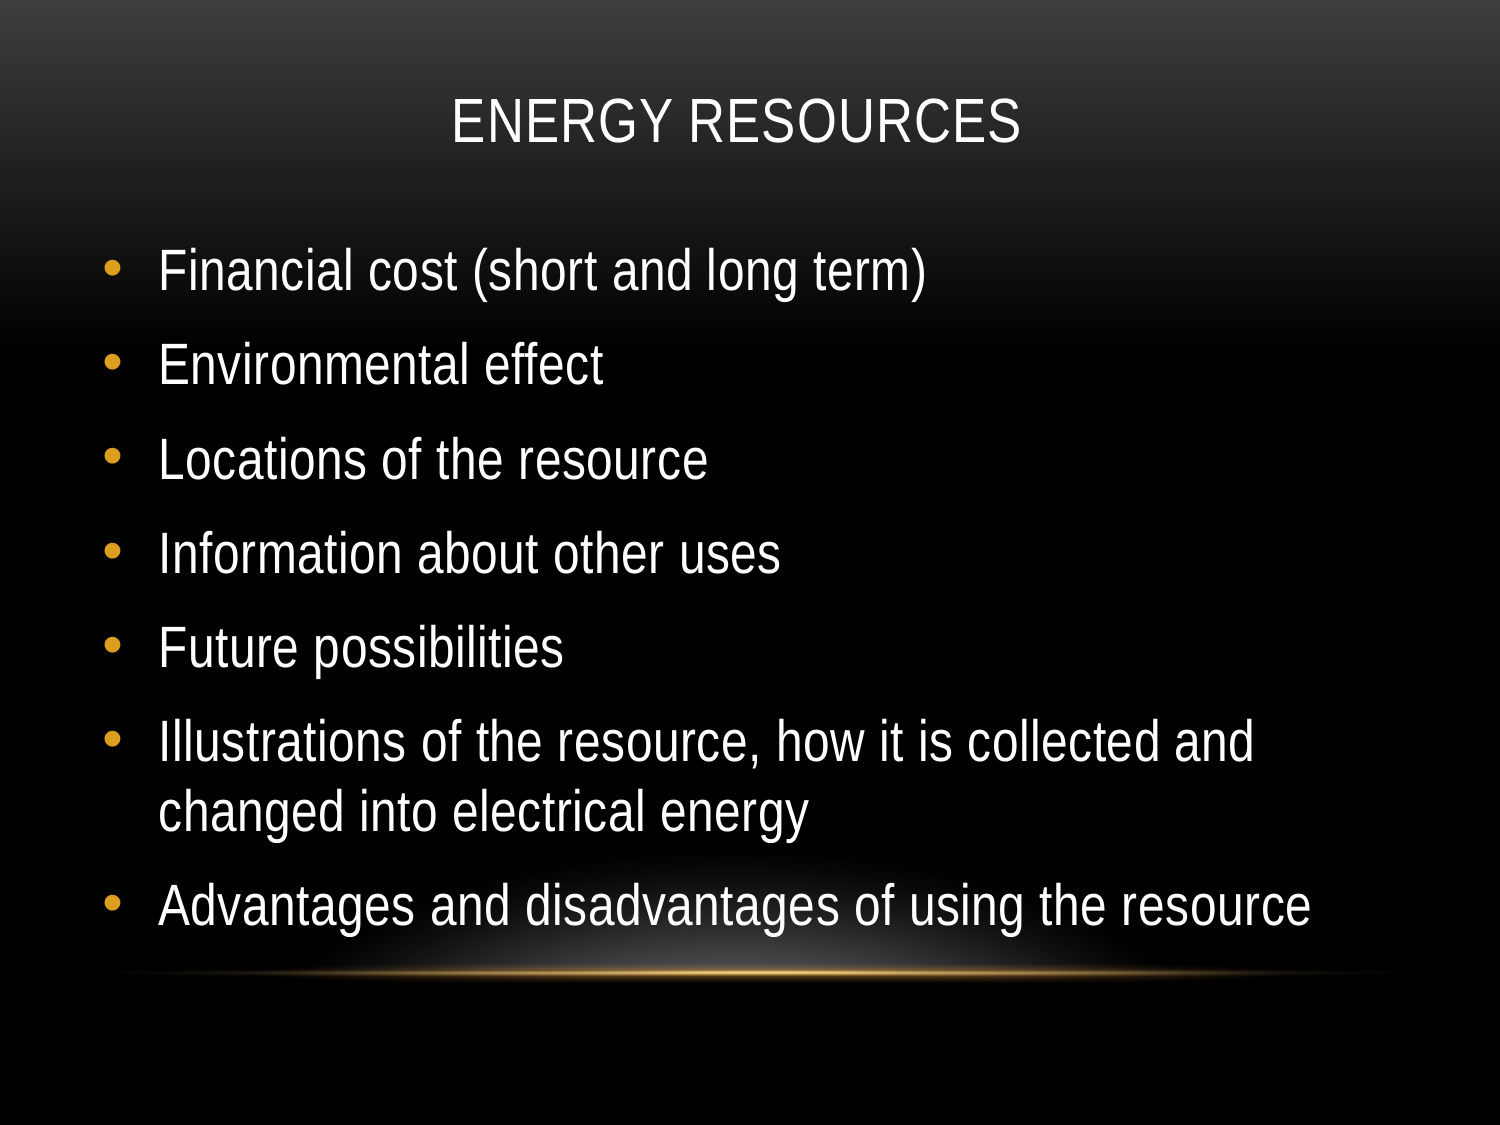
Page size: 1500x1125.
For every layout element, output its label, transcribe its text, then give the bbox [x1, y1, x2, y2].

text_box Energy Resources [99, 62, 1375, 163]
text_box Financial cost (short and long term) Environmental effect Locations of the resource Information about other uses Future possibilities Illustrations of the resource, how it is collected and changed into electrical energy Advantages and disadvantages of using the resource [87, 224, 1375, 1025]
picture [0, 0, 1500, 1125]
